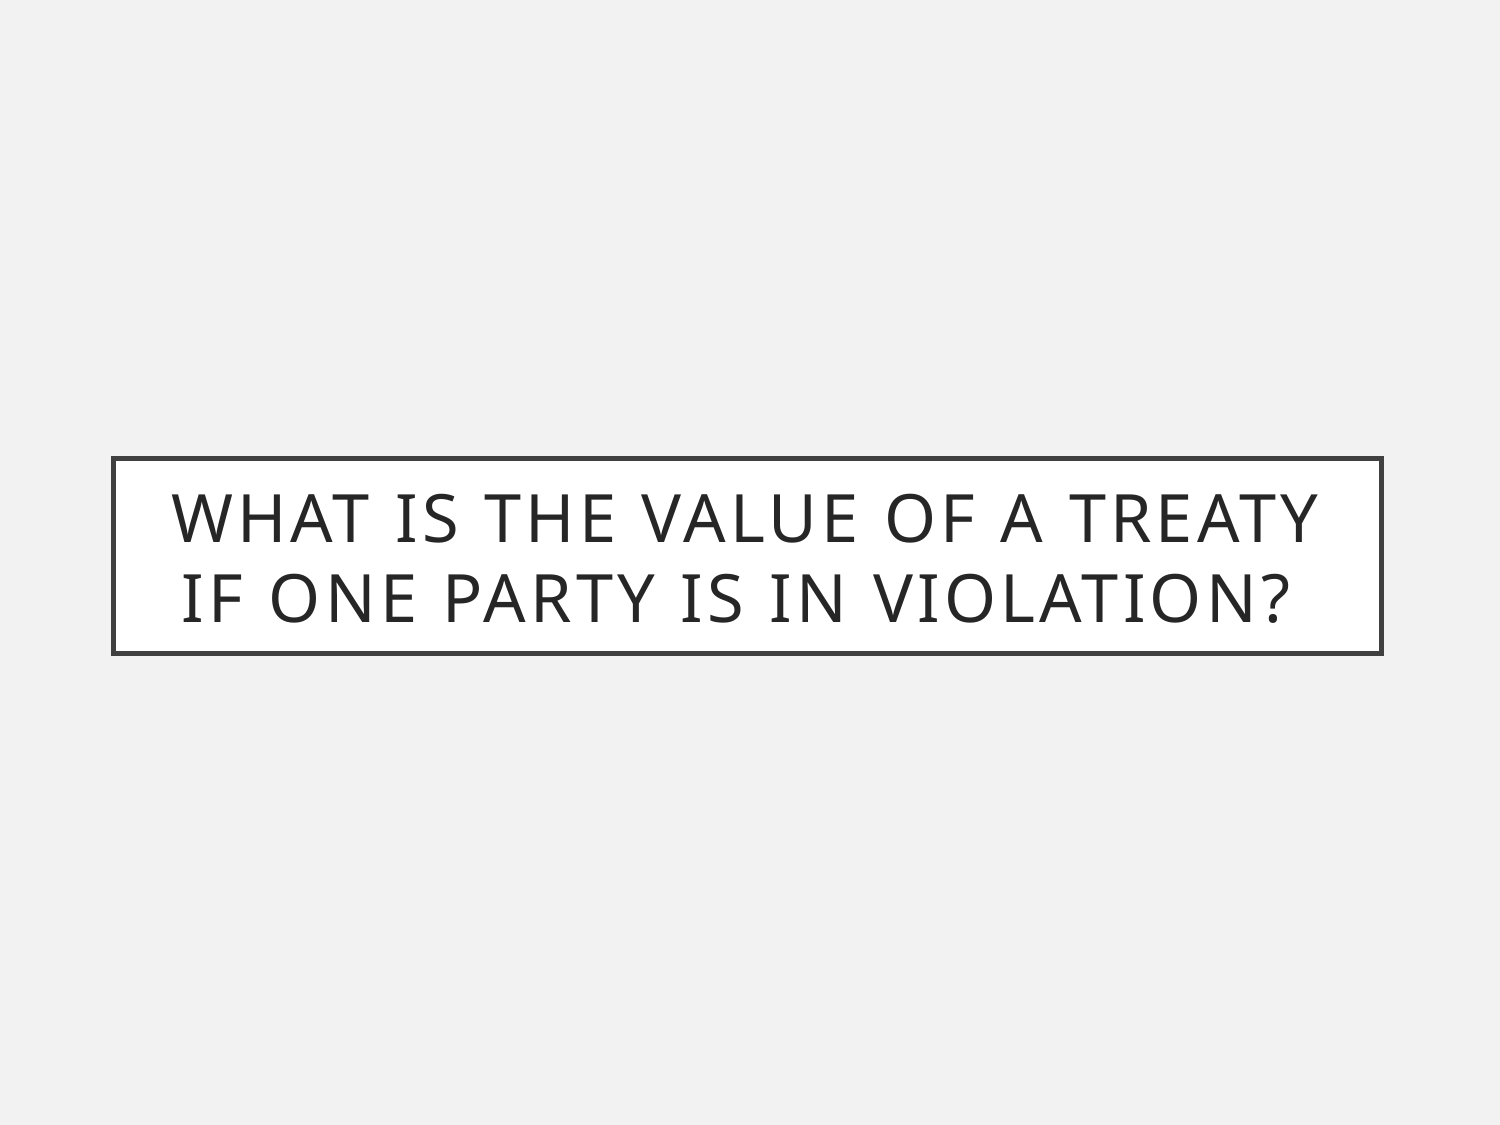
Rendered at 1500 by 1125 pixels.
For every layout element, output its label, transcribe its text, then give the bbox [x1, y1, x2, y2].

title What is the value of a treaty if one party is in violation? [111, 456, 1384, 656]
